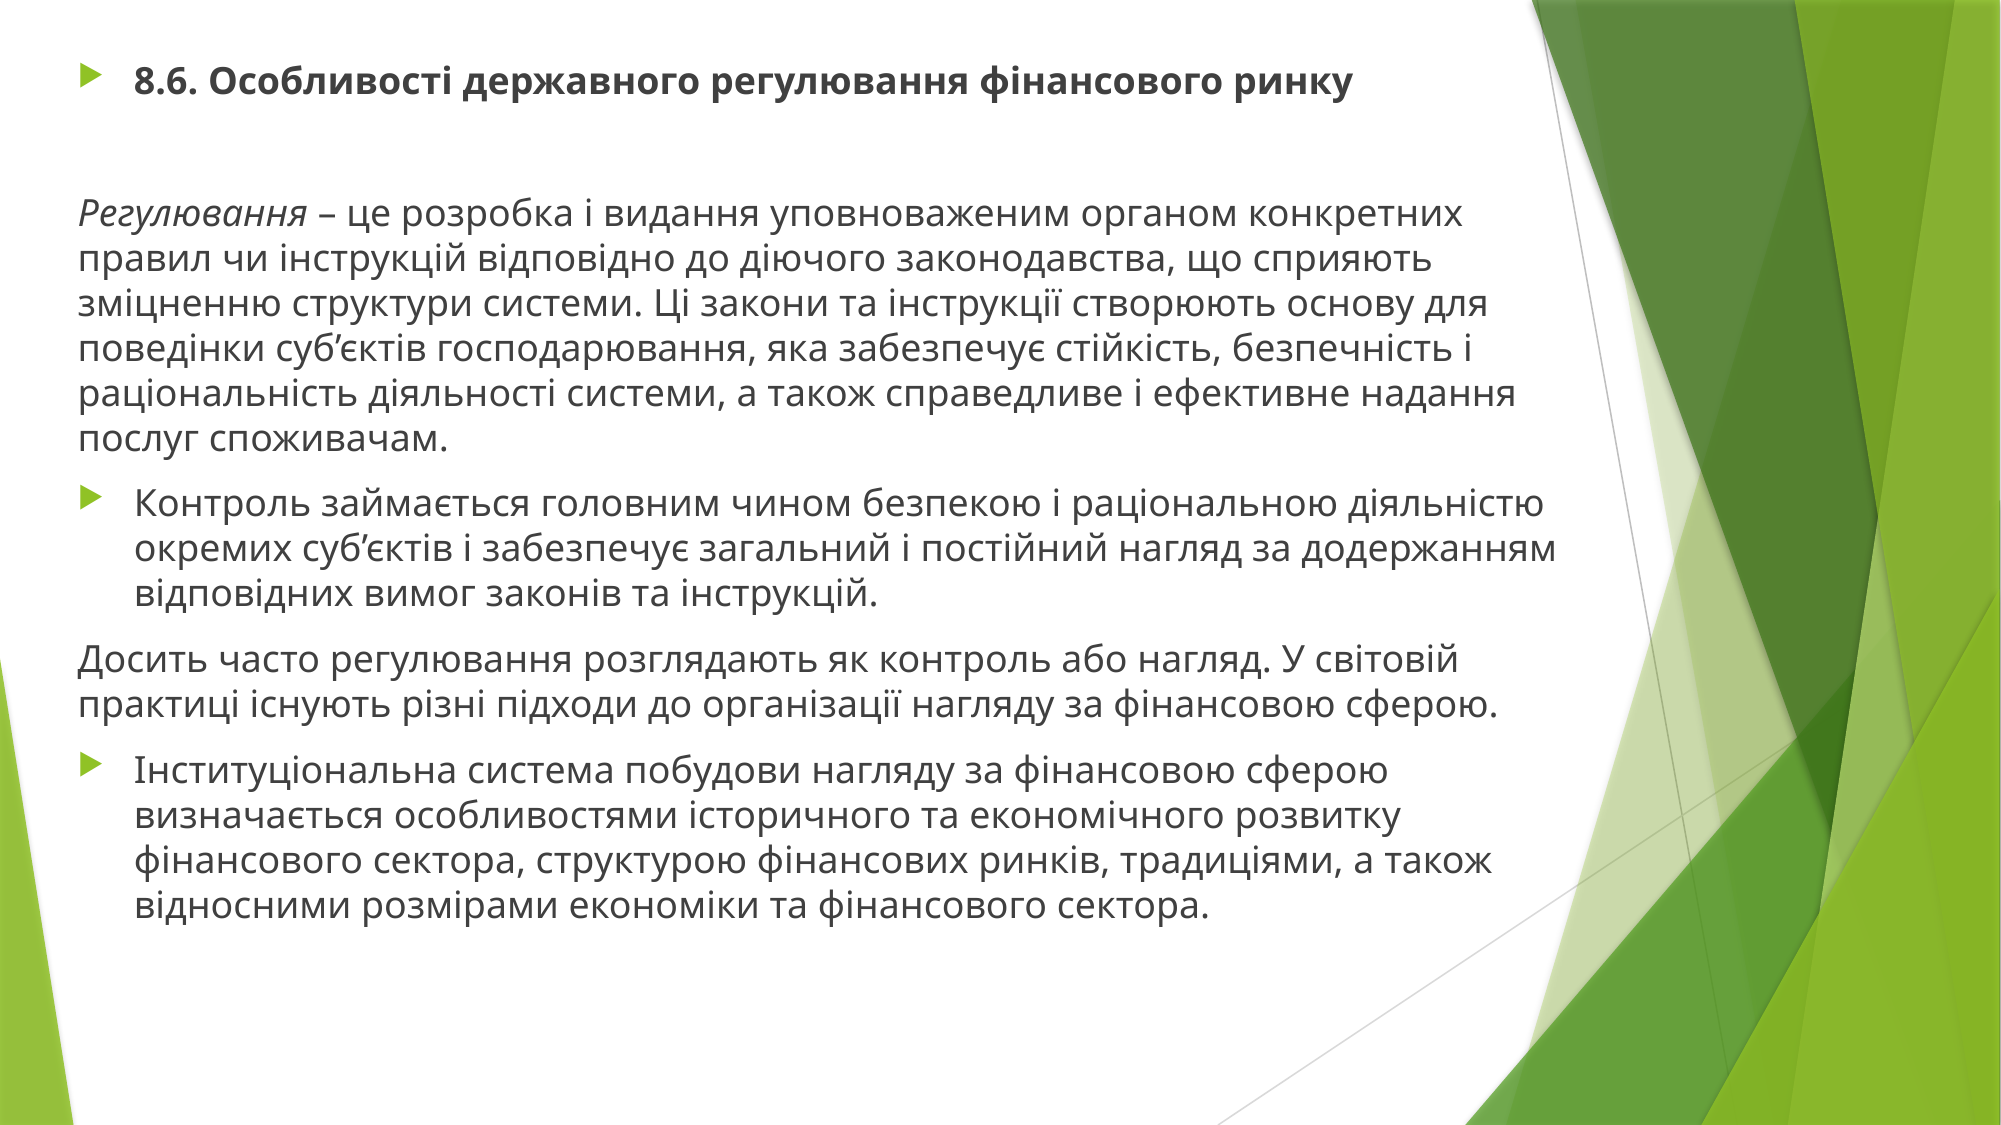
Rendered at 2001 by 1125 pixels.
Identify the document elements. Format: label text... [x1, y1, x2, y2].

list 8.6. Особливості державного регулювання фінансового ринку Регулювання – це розробка і видання уповноваженим органом конкретних правил чи інструкцій відповідно до діючого законодавства, що сприяють зміцненню структури системи. Ці закони та інструкції створюють основу для поведінки суб’єктів господарювання, яка забезпечує стійкість, безпечність і раціональність діяльності системи, а також справедливе і ефективне надання послуг споживачам. Контроль займається головним чином безпекою і раціональною діяльністю окремих суб’єктів і забезпечує загальний і постійний нагляд за додержанням відповідних вимог законів та інструкцій. Досить часто регулювання розглядають як контроль або нагляд. У світовій практиці існують різні підходи до організації нагляду за фінансовою сферою. Інституціональна система побудови нагляду за фінансовою сферою визначається особливостями історичного та економічного розвитку фінансового сектора, структурою фінансових ринків, традиціями, а також відносними розмірами економіки та фінансового сектора. [62, 49, 1585, 1064]
